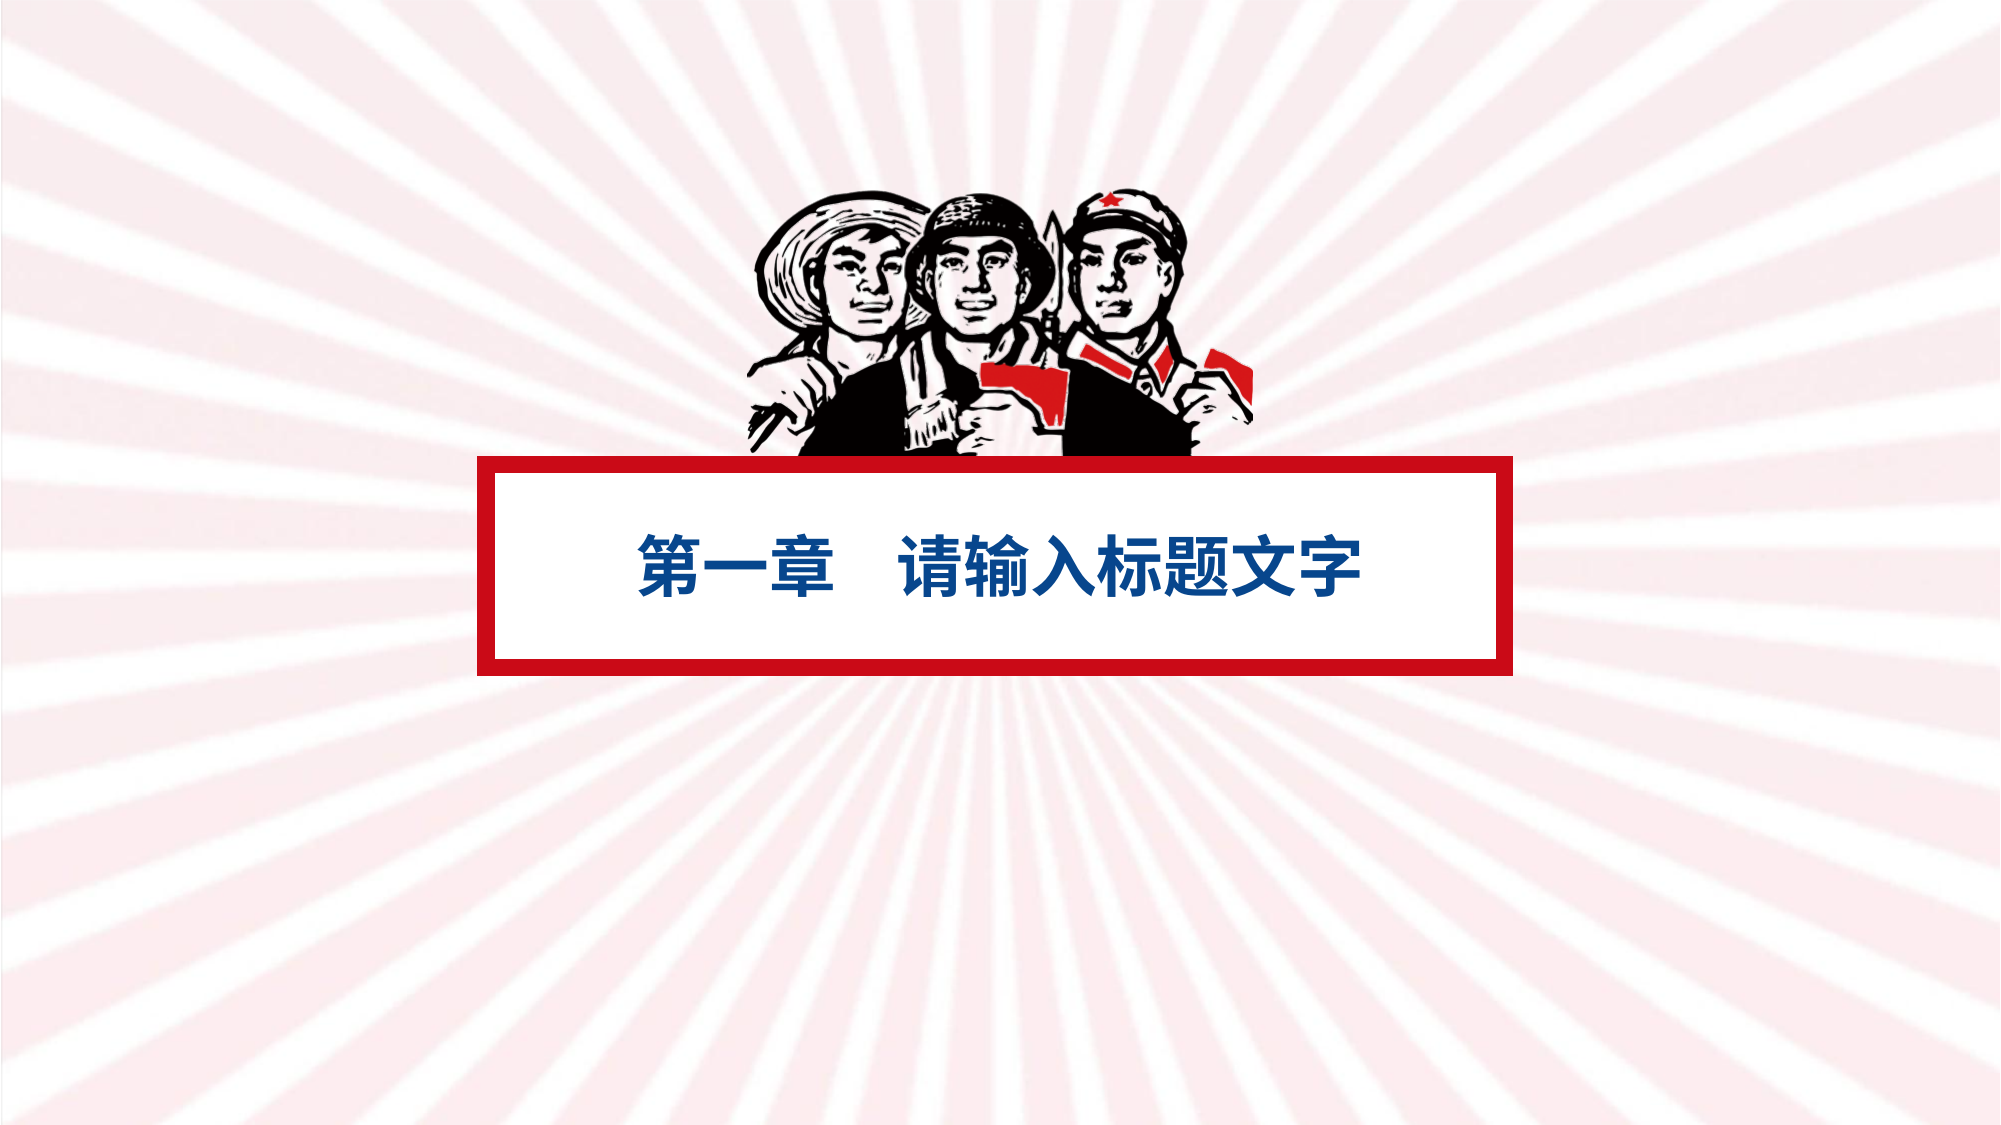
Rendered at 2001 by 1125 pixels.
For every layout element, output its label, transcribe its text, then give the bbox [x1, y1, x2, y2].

text_box [485, 463, 1506, 668]
picture [3, 1, 2000, 1125]
text_box 第一章 请输入标题文字 [605, 517, 1395, 612]
